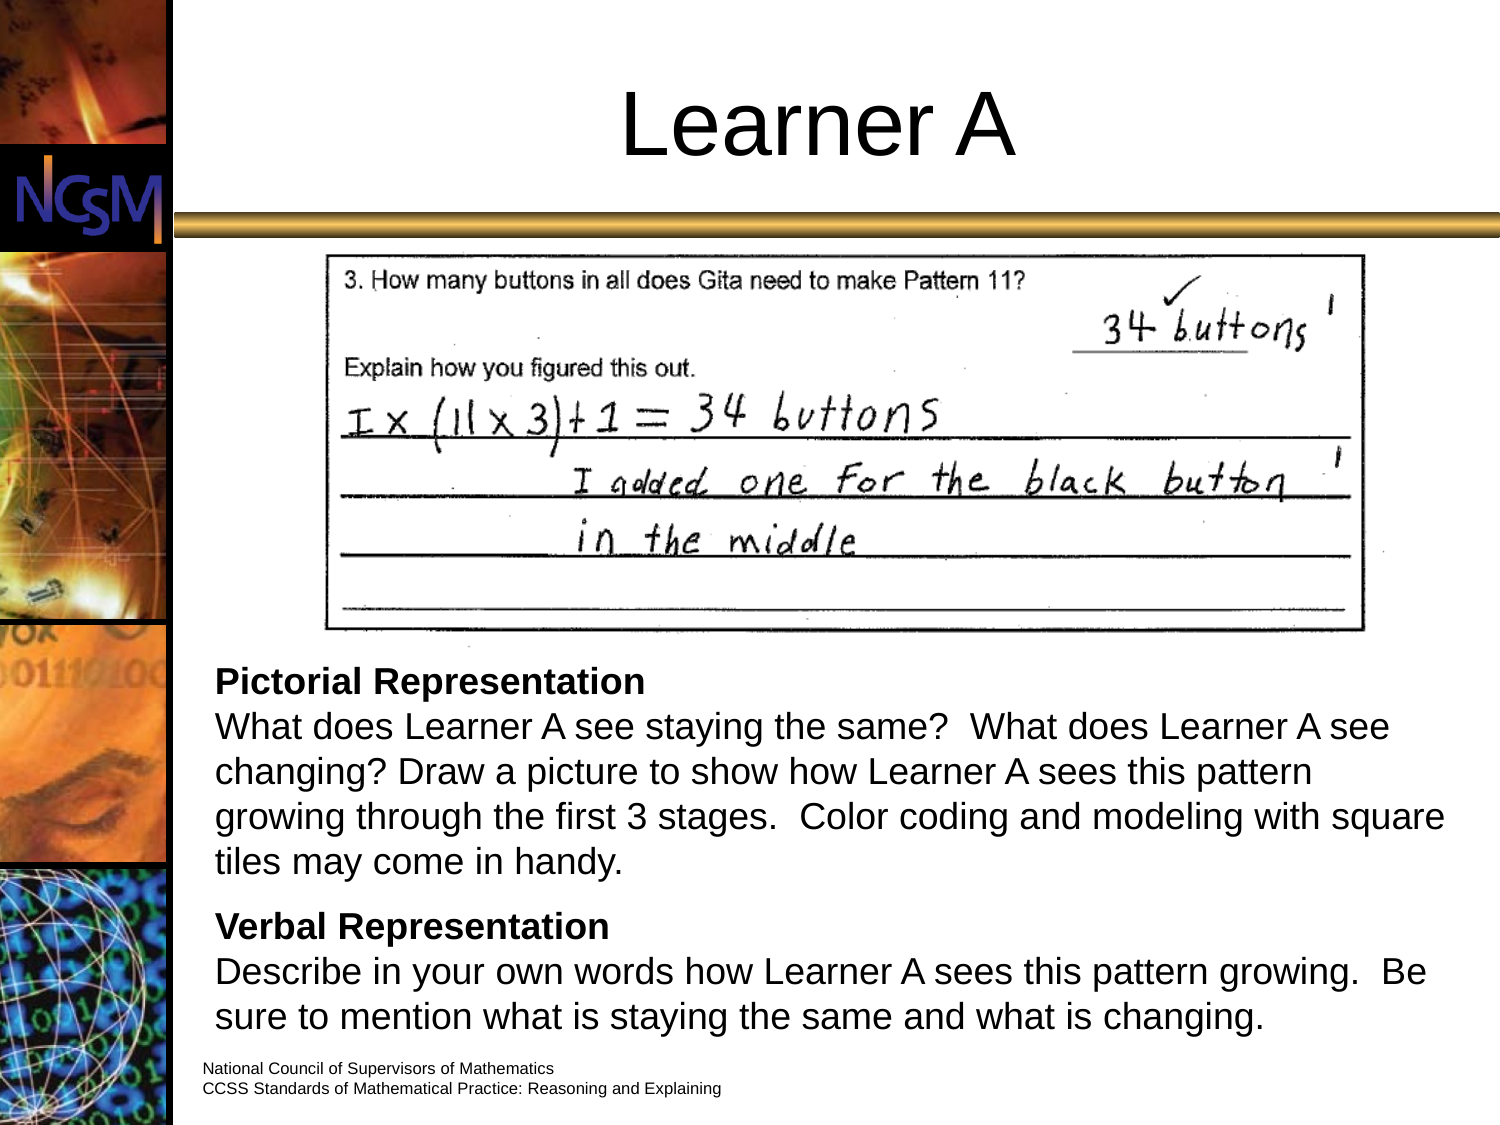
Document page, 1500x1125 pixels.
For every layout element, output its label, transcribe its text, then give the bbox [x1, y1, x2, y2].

picture [312, 239, 1388, 651]
title Learner A [212, 24, 1425, 213]
text_box Pictorial Representation What does Learner A see staying the same? What does Learner A see changing? Draw a picture to show how Learner A sees this pattern growing through the first 3 stages. Color coding and modeling with square tiles may come in handy. Verbal Representation Describe in your own words how Learner A sees this pattern growing. Be sure to mention what is staying the same and what is changing. [199, 649, 1463, 1045]
picture [0, 869, 166, 1125]
slide_number National Council of Supervisors of Mathematics CCSS Standards of Mathematical Practice: Reasoning and Explaining [187, 1050, 900, 1125]
picture [0, 0, 167, 619]
picture [0, 625, 166, 862]
